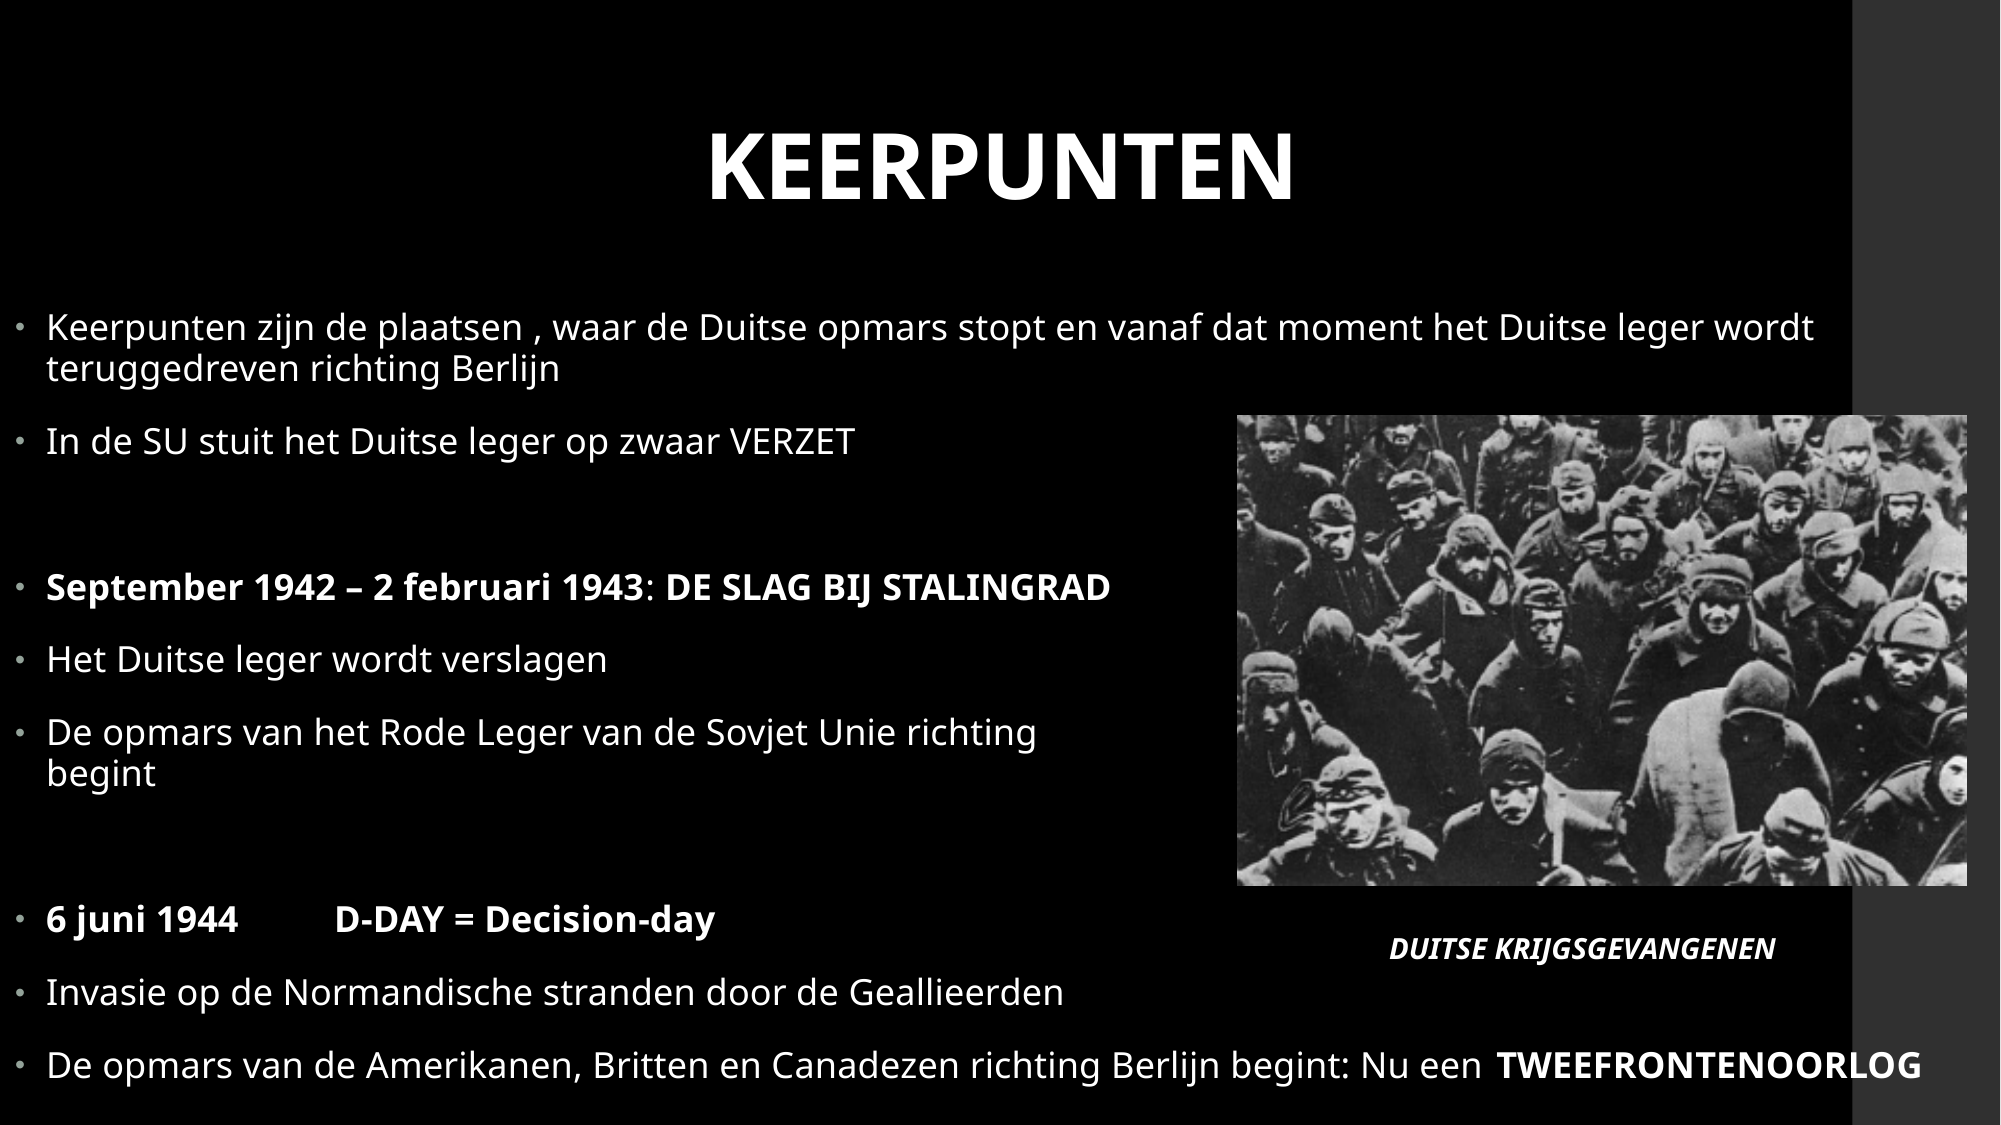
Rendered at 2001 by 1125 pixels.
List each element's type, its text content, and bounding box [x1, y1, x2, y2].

list Keerpunten zijn de plaatsen , waar de Duitse opmars stopt en vanaf dat moment het Duitse leger wordt teruggedreven richting Berlijn In de SU stuit het Duitse leger op zwaar VERZET September 1942 – 2 februari 1943: DE SLAG BIJ STALINGRAD Het Duitse leger wordt verslagen De opmars van het Rode Leger van de Sovjet Unie richting Berlijn begint 6 juni 1944 D-DAY = Decision-day Invasie op de Normandische stranden door de Geallieerden De opmars van de Amerikanen, Britten en Canadezen richting Berlijn begint: Nu een TWEEFRONTENOORLOG [0, 299, 2000, 1110]
text_box DUITSE KRIJGSGEVANGENEN [1374, 922, 1931, 973]
title KEERPUNTEN [206, 60, 1797, 227]
picture [1236, 414, 1967, 887]
